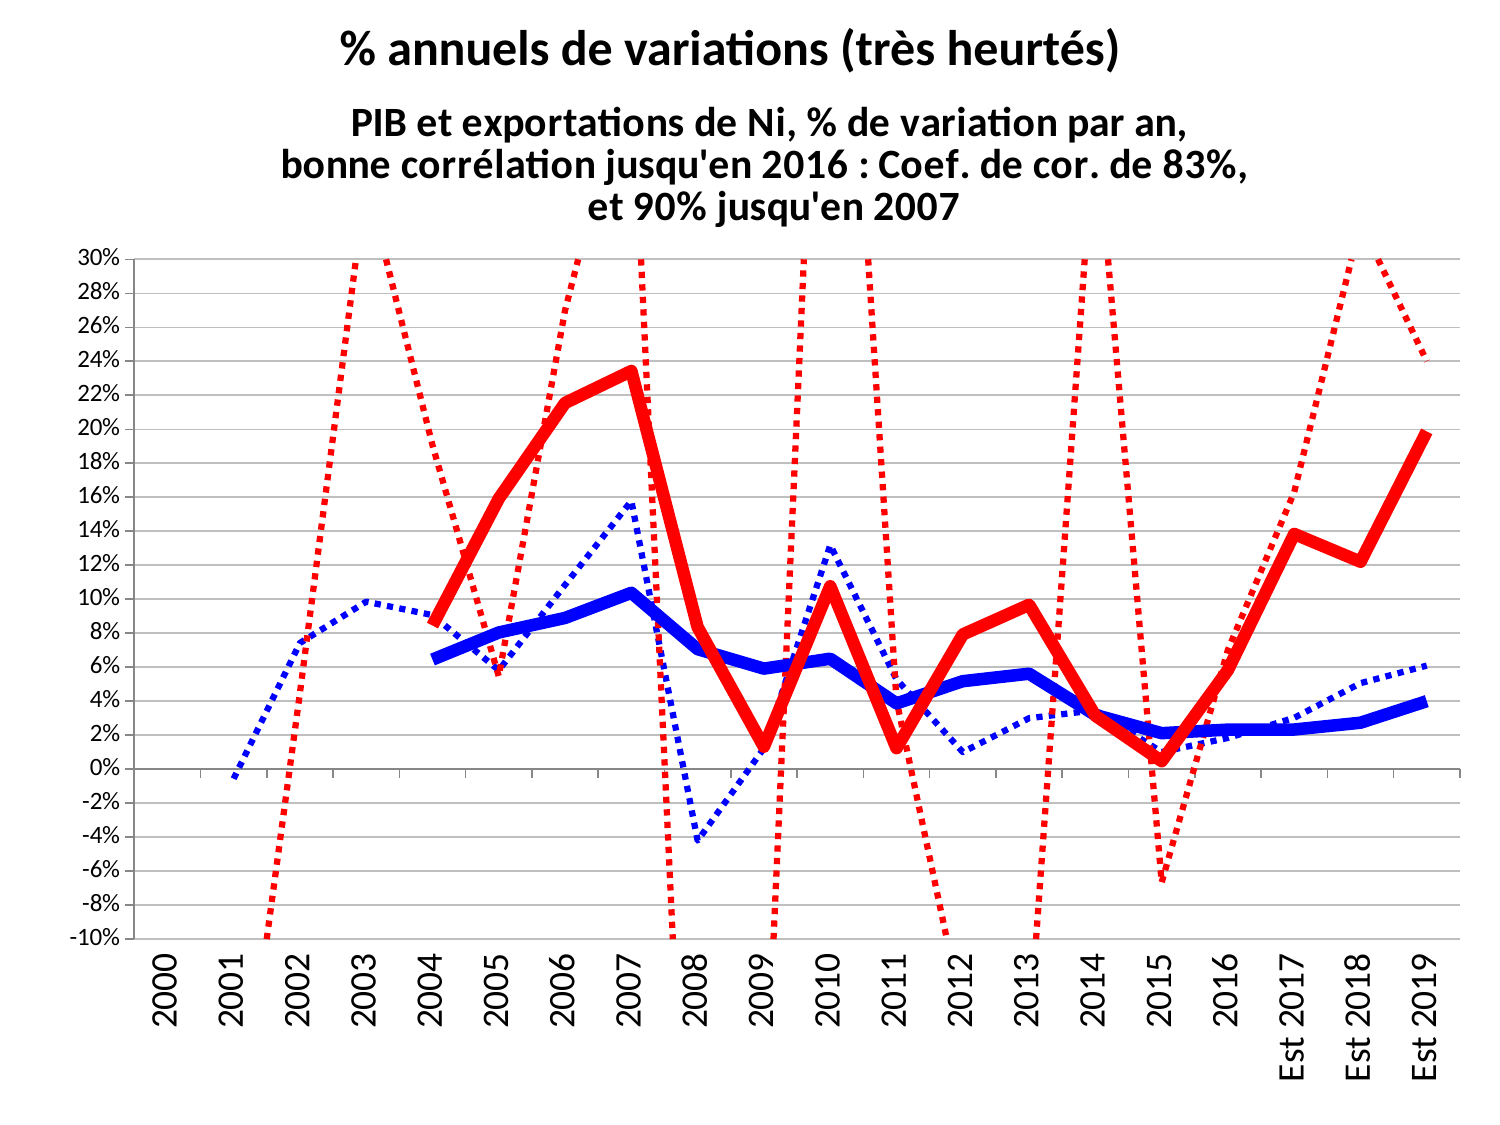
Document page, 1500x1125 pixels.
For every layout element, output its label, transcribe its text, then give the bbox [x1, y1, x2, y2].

title % annuels de variations (très heurtés) [0, 0, 1461, 108]
chart [43, 90, 1461, 1099]
